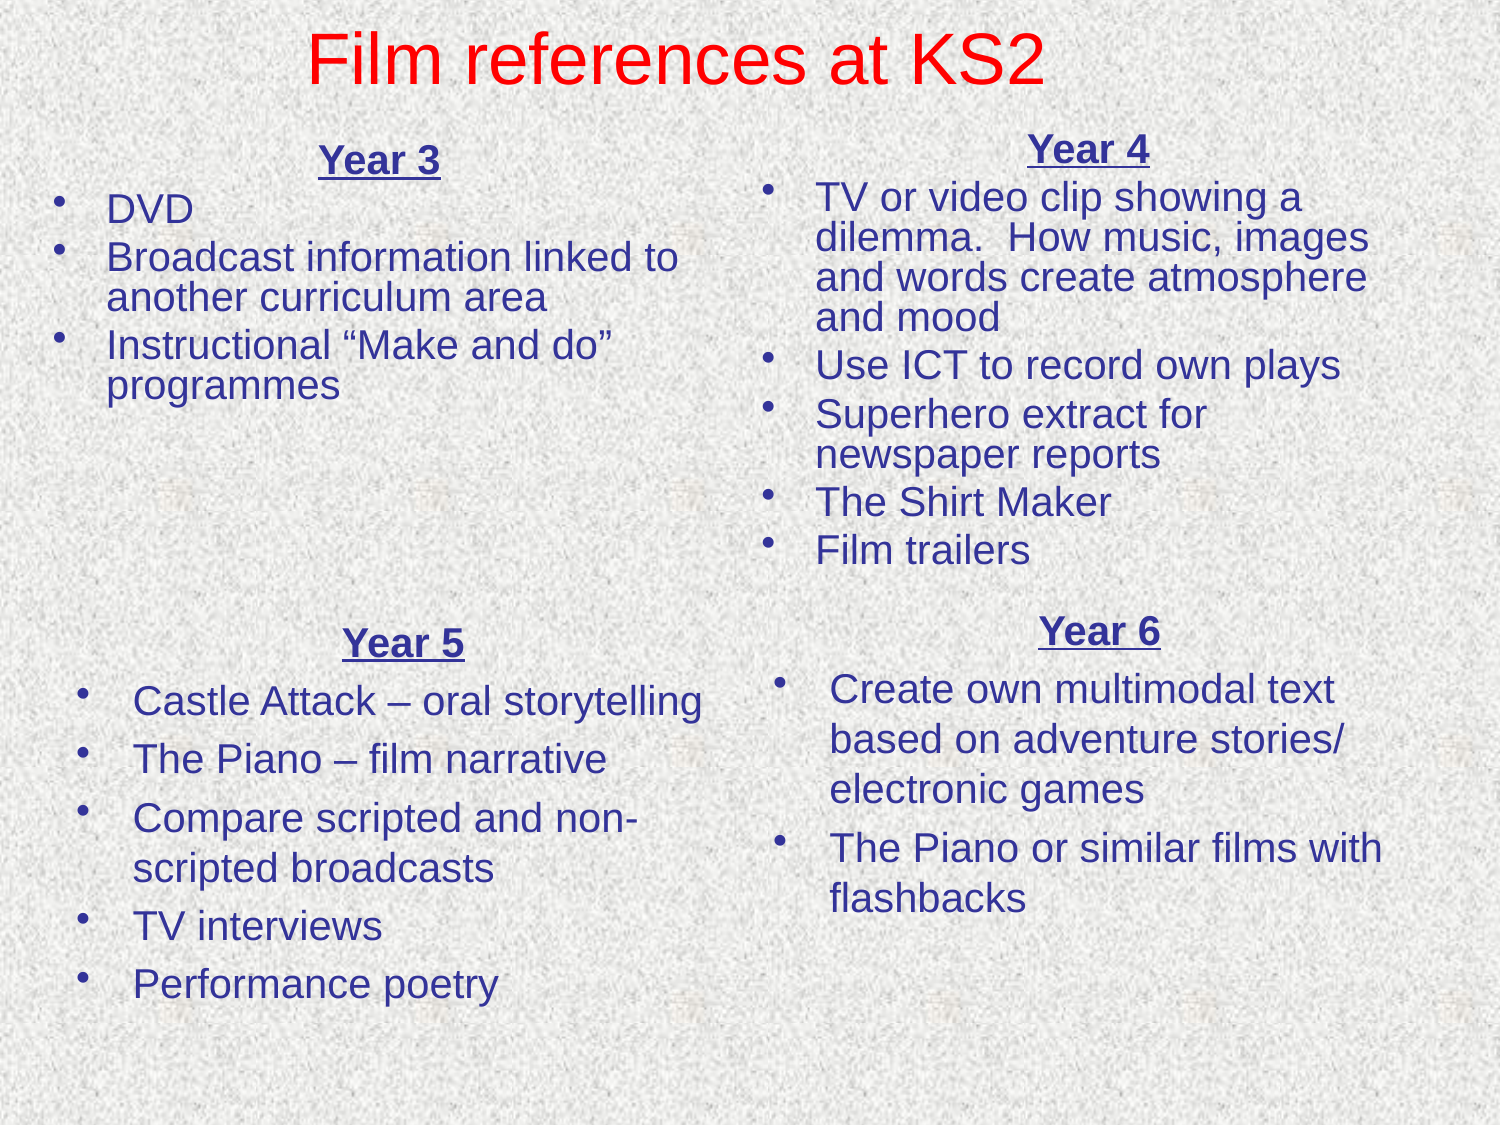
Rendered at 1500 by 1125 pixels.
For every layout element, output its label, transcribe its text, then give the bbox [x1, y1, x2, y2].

text_box Year 6 Create own multimodal text based on adventure stories/ electronic games The Piano or similar films with flashbacks [761, 597, 1439, 913]
picture [0, 0, 1500, 1125]
text_box Year 5 Castle Attack – oral storytelling The Piano – film narrative Compare scripted and non-scripted broadcasts TV interviews Performance poetry [64, 609, 742, 925]
list Year 3 DVD Broadcast information linked to another curriculum area Instructional “Make and do” programmes [40, 136, 718, 453]
title Film references at KS2 [0, 0, 1375, 111]
list Year 4 TV or video clip showing a dilemma. How music, images and words create atmosphere and mood Use ICT to record own plays Superhero extract for newspaper reports The Shirt Maker Film trailers [749, 125, 1428, 528]
